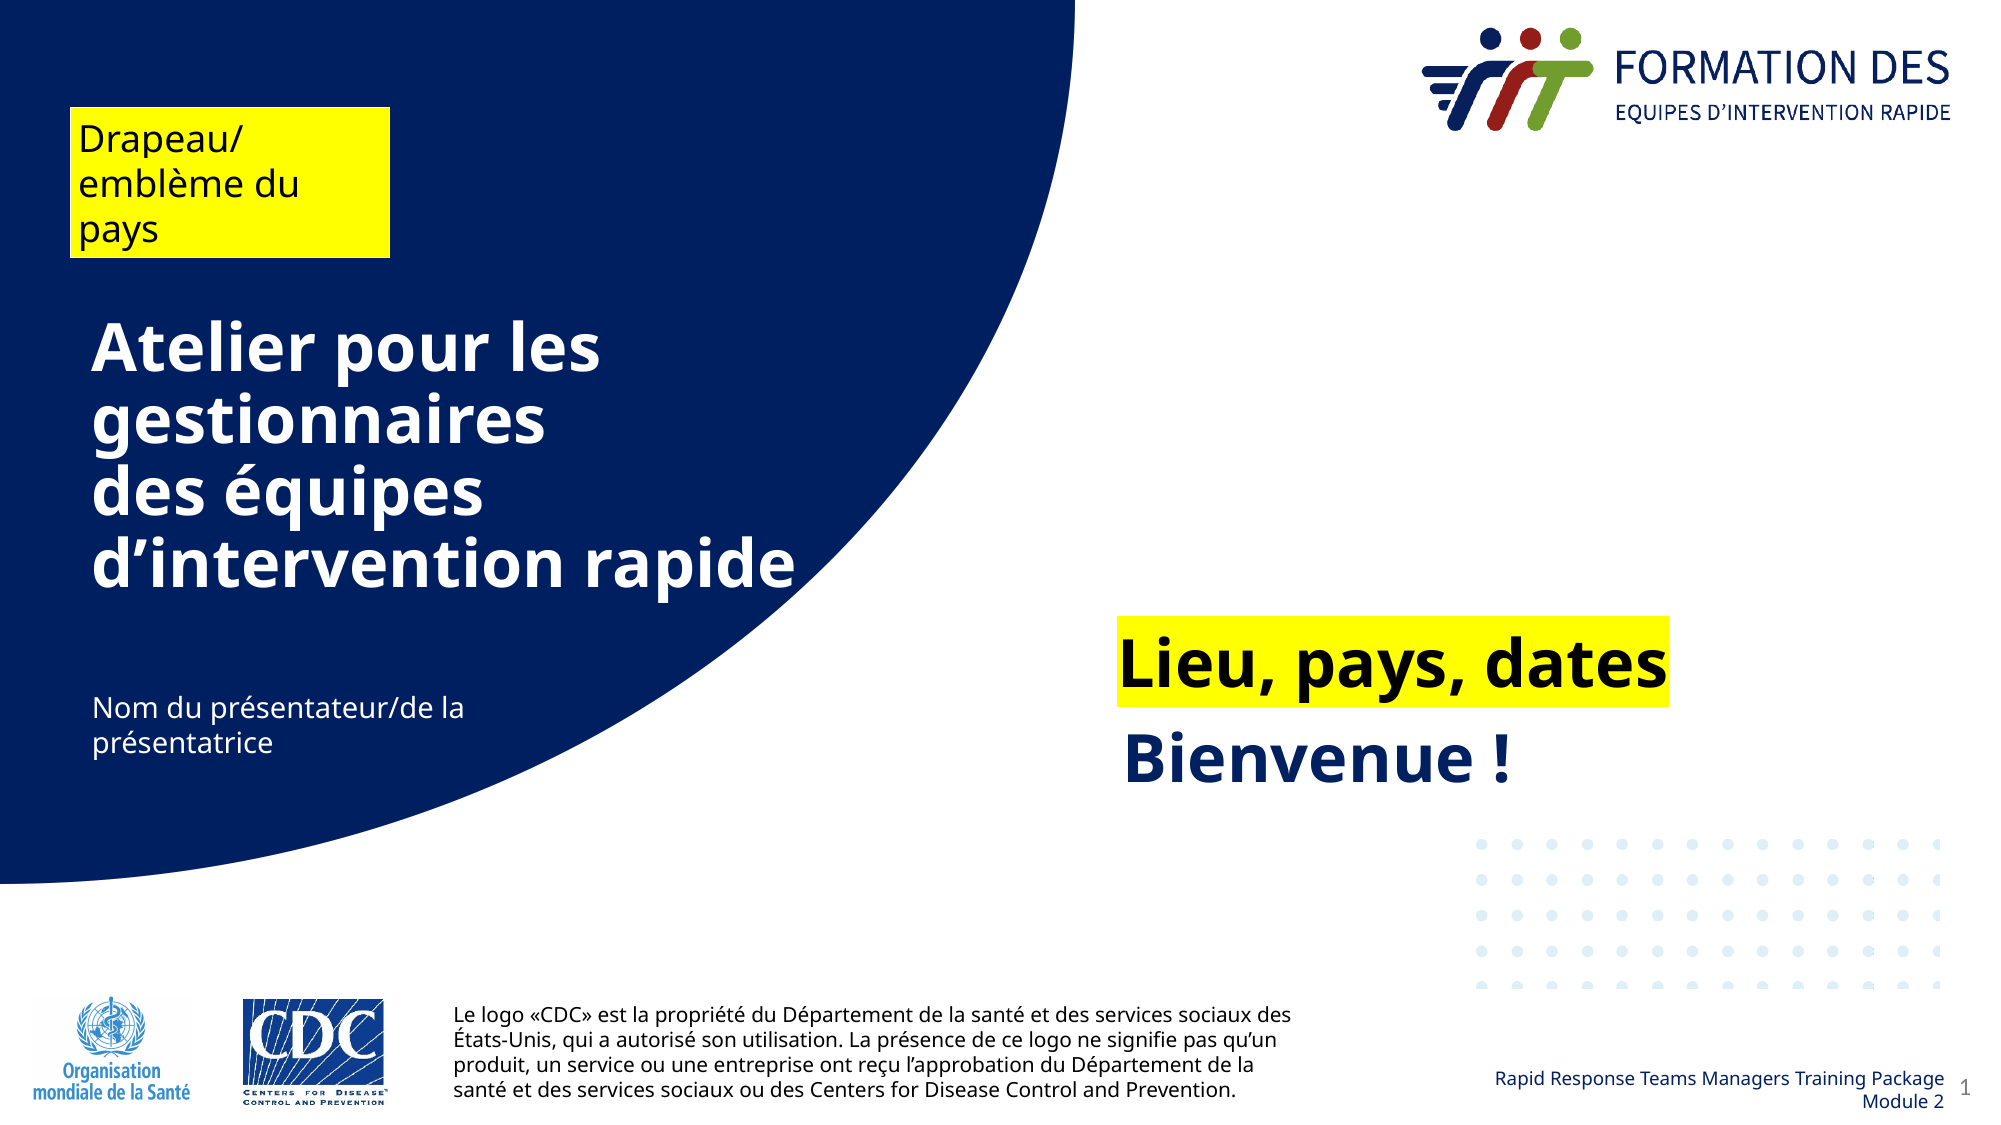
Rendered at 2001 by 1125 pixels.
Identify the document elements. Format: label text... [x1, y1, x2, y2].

text_box Lieu, pays, dates [663, 613, 2000, 709]
picture [1420, 27, 1952, 131]
title Atelier pour les gestionnaires des équipes d’intervention rapide [83, 259, 894, 657]
text_box Nom du présentateur/de la présentatrice [84, 682, 605, 768]
text_box Drapeau/emblème du pays [70, 107, 390, 258]
picture [1476, 839, 1940, 989]
picture [0, 0, 1075, 884]
picture [32, 995, 191, 1101]
slide_number 1 [1943, 1062, 1990, 1116]
picture [243, 999, 388, 1105]
text_box Bienvenue ! [744, 708, 1890, 804]
